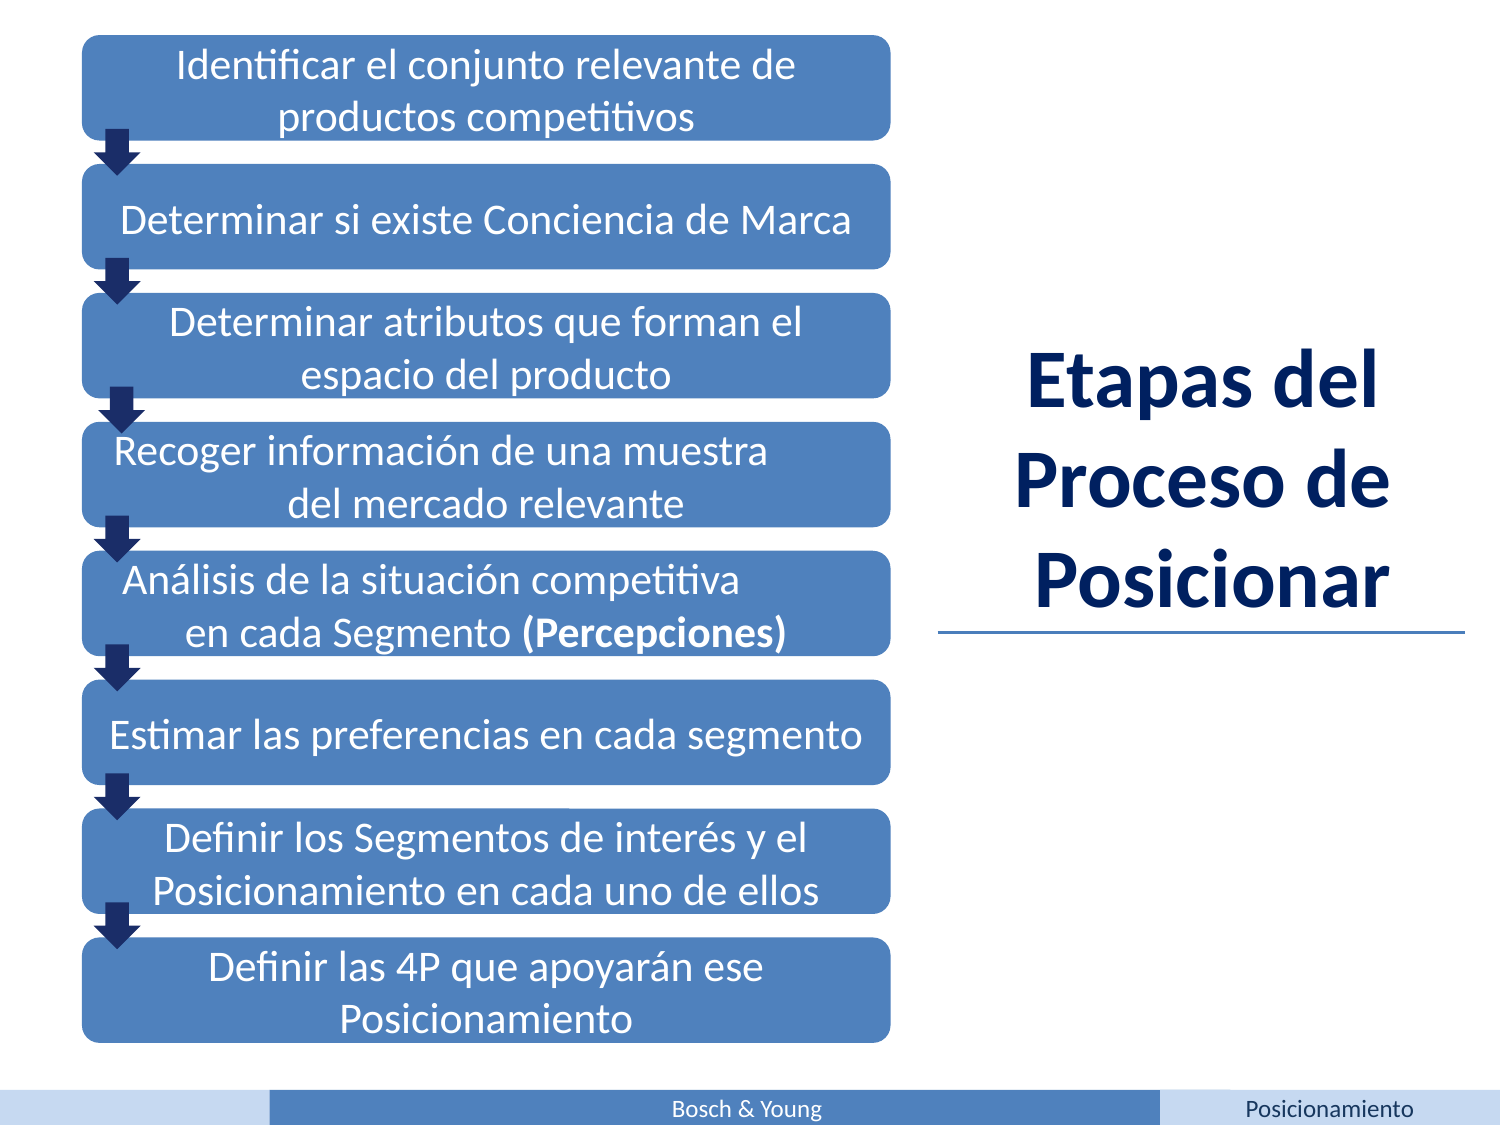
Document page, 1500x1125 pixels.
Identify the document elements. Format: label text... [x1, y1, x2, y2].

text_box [81, 828, 891, 950]
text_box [81, 570, 891, 692]
text_box Bosch & Young [272, 1088, 1158, 1125]
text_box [81, 697, 891, 821]
text_box [0, 1088, 272, 1125]
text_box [81, 34, 891, 176]
text_box Definir las 4P que apoyarán ese Posicionamiento [79, 954, 893, 1046]
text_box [81, 439, 891, 563]
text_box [81, 181, 891, 305]
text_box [81, 312, 891, 434]
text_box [895, 316, 1500, 635]
text_box Posicionamiento [1158, 1088, 1500, 1125]
